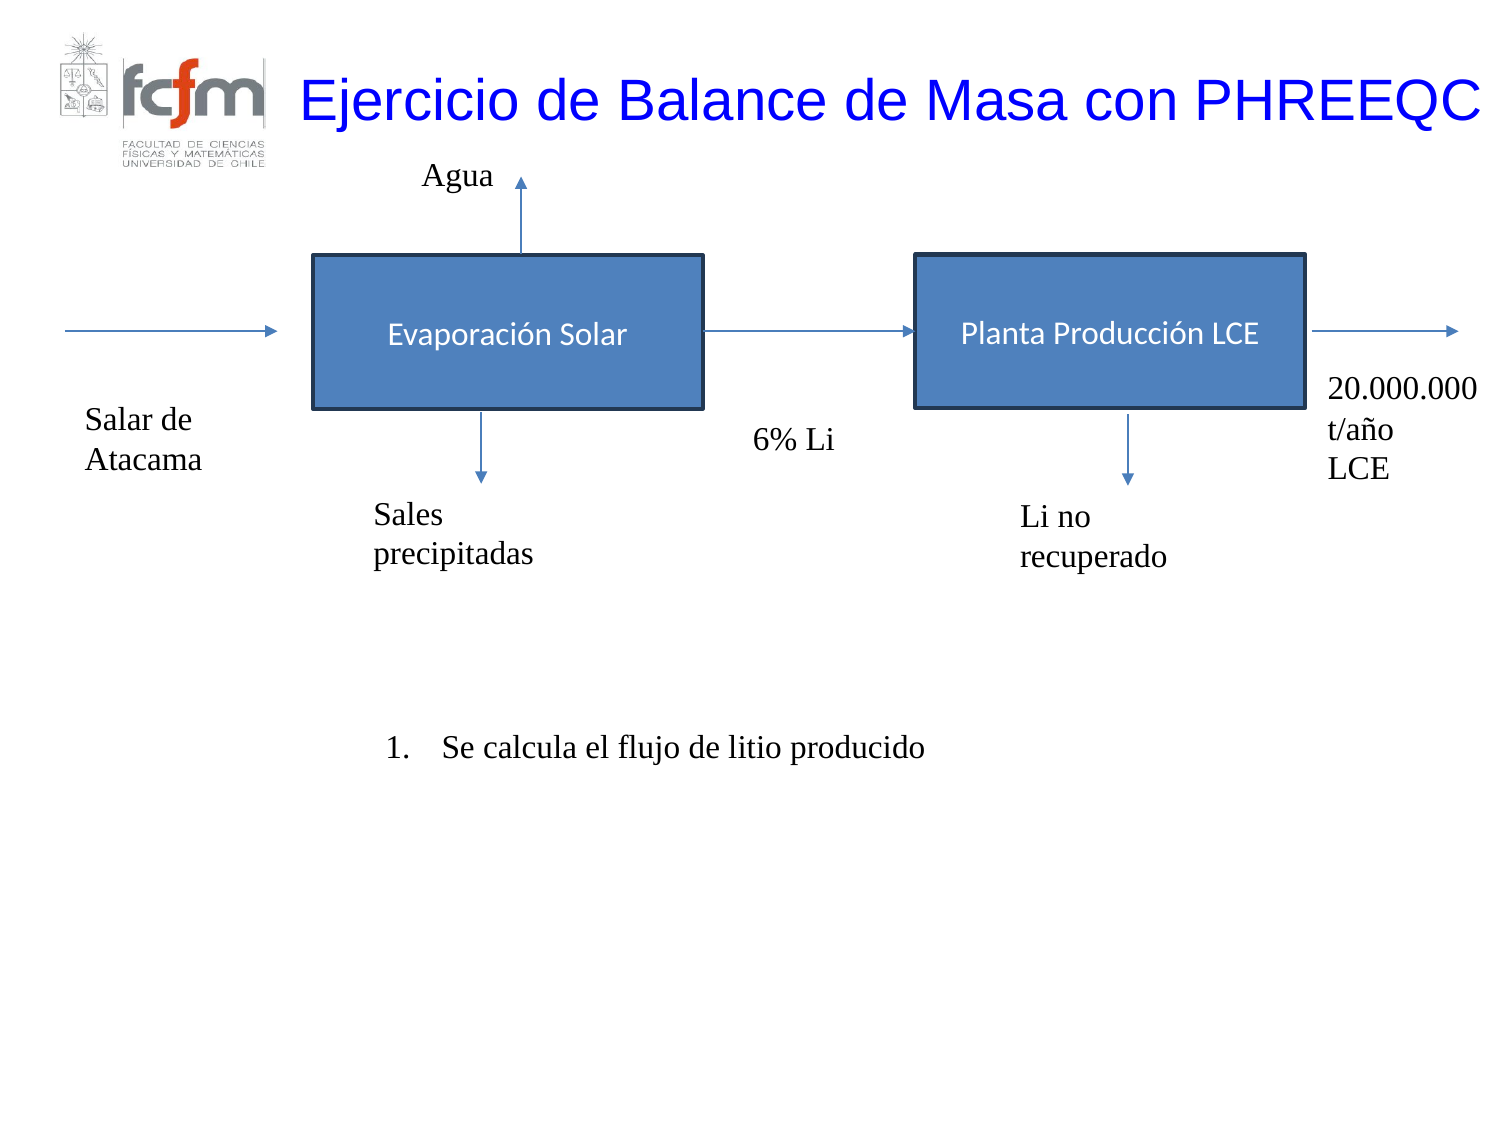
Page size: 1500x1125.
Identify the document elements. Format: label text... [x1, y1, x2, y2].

text_box 20.000.000 t/año LCE [1312, 359, 1500, 494]
text_box Sales precipitadas [358, 484, 561, 579]
text_box Planta Producción LCE [913, 252, 1307, 410]
text_box Ejercicio de Balance de Masa con PHREEQC [407, 2, 1376, 192]
text_box 6% Li [738, 409, 941, 465]
text_box Agua [406, 145, 545, 201]
text_box Li no recuperado [1005, 486, 1208, 581]
text_box Evaporación Solar [311, 253, 705, 411]
text_box Salar de Atacama [69, 389, 273, 485]
